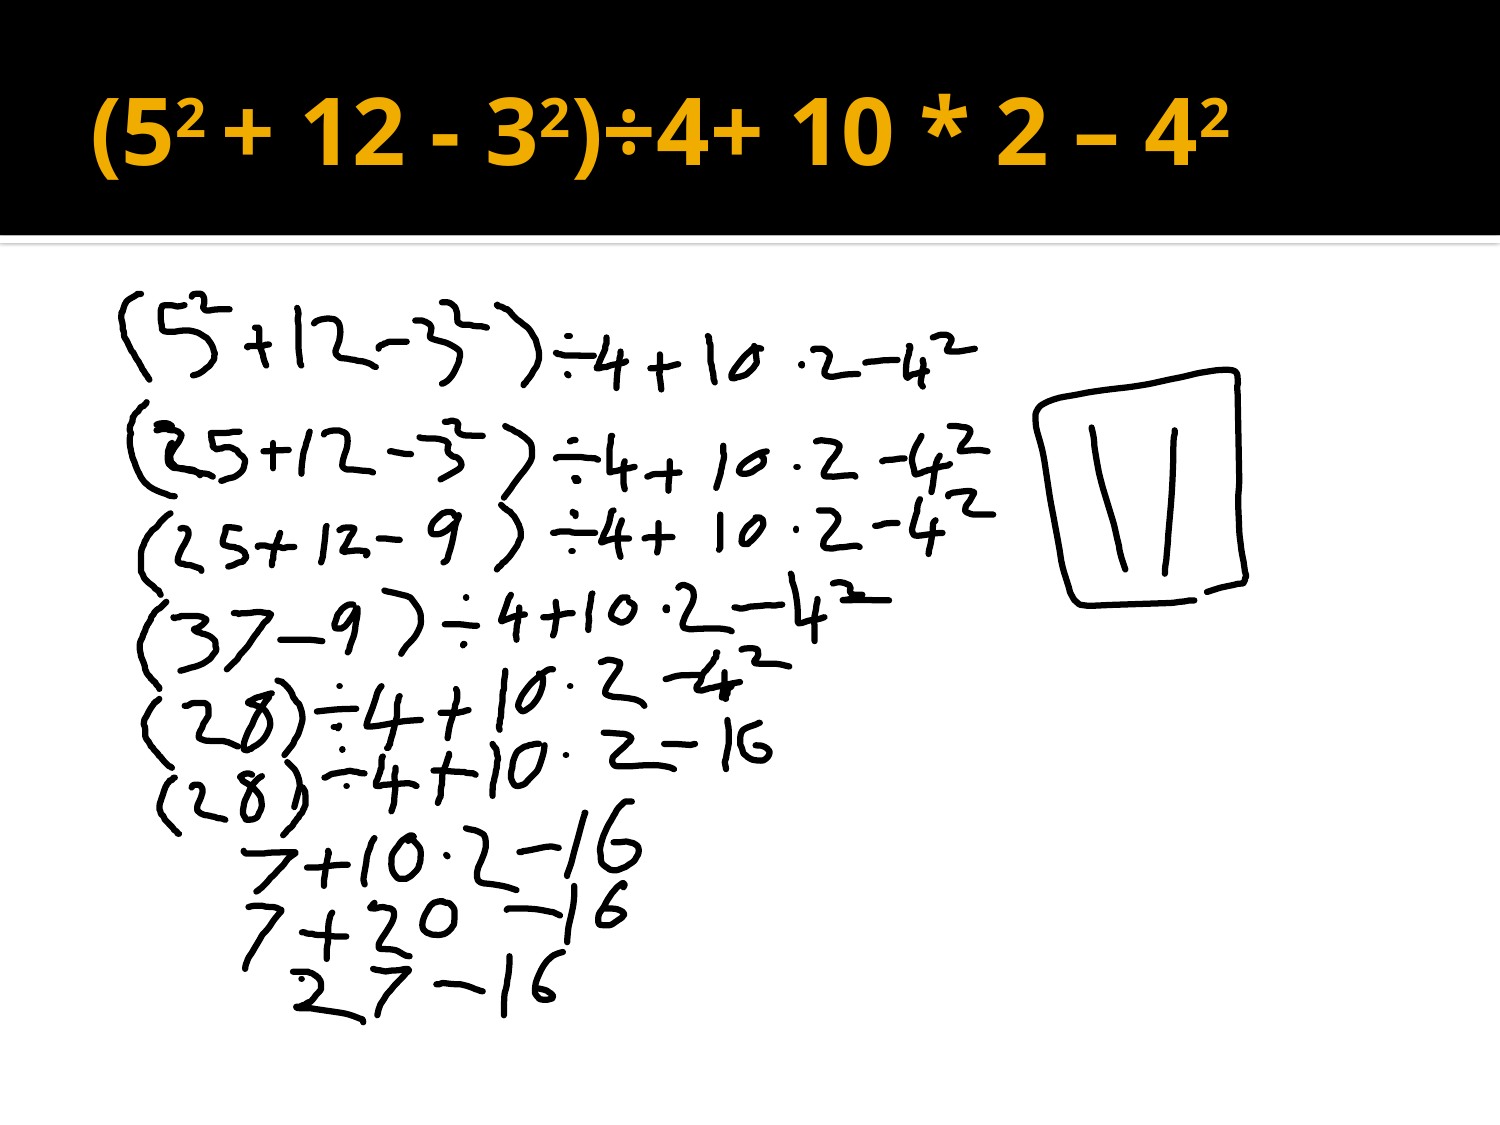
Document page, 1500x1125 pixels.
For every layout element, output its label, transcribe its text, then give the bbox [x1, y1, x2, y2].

text_box [1034, 369, 1247, 607]
text_box [243, 692, 273, 751]
text_box [139, 601, 167, 690]
text_box [390, 767, 397, 812]
text_box [928, 519, 936, 555]
text_box [143, 698, 173, 769]
text_box [818, 509, 861, 549]
text_box [911, 435, 939, 475]
text_box [331, 723, 340, 731]
text_box [184, 702, 239, 748]
text_box [172, 615, 217, 672]
text_box [677, 584, 733, 632]
text_box [832, 581, 863, 596]
text_box [615, 351, 622, 389]
text_box [177, 527, 202, 572]
text_box [378, 341, 408, 350]
text_box [600, 659, 645, 707]
text_box [306, 865, 325, 869]
text_box [715, 445, 725, 489]
text_box [658, 353, 662, 390]
text_box [395, 768, 418, 787]
text_box [617, 519, 623, 558]
text_box [492, 743, 499, 797]
text_box [620, 356, 627, 364]
text_box [437, 772, 445, 804]
text_box [282, 786, 307, 836]
text_box [905, 345, 922, 379]
text_box [600, 509, 620, 544]
text_box [418, 436, 462, 480]
text_box [338, 526, 368, 556]
text_box [441, 301, 488, 329]
text_box [932, 334, 976, 353]
text_box [378, 537, 401, 541]
text_box [435, 982, 484, 992]
text_box [596, 336, 620, 369]
text_box [313, 318, 377, 368]
text_box [140, 512, 171, 596]
text_box [430, 511, 460, 563]
text_box [254, 327, 267, 367]
text_box [323, 850, 330, 887]
text_box [555, 456, 599, 461]
text_box [937, 457, 946, 469]
text_box [496, 504, 522, 570]
text_box [372, 968, 410, 1016]
text_box [790, 573, 815, 624]
text_box [286, 761, 301, 808]
text_box [646, 472, 669, 478]
text_box [301, 931, 327, 936]
text_box [520, 607, 526, 616]
text_box [534, 951, 564, 1001]
text_box [500, 594, 519, 622]
text_box [730, 345, 762, 379]
text_box [226, 611, 272, 670]
text_box [414, 320, 461, 385]
text_box [155, 422, 173, 427]
text_box [330, 934, 347, 938]
text_box [300, 431, 311, 475]
text_box [496, 304, 540, 386]
text_box [454, 709, 470, 714]
text_box [338, 746, 347, 753]
text_box [930, 455, 941, 493]
text_box [462, 594, 471, 602]
text_box [874, 522, 899, 527]
text_box [738, 450, 768, 475]
text_box [934, 523, 944, 535]
text_box [510, 743, 546, 787]
text_box [296, 307, 302, 366]
text_box [342, 782, 351, 790]
text_box [945, 460, 954, 468]
text_box [566, 885, 575, 943]
text_box [561, 751, 571, 759]
text_box [517, 668, 554, 712]
text_box [191, 784, 226, 821]
text_box [362, 837, 375, 885]
text_box [239, 772, 263, 821]
text_box [949, 425, 989, 452]
text_box [812, 348, 859, 378]
text_box [707, 335, 716, 383]
text_box [222, 526, 247, 568]
text_box [503, 955, 511, 1016]
text_box [383, 590, 422, 655]
text_box [597, 882, 626, 926]
text_box [721, 671, 726, 698]
text_box [333, 604, 359, 653]
text_box [167, 443, 176, 469]
text_box [292, 971, 364, 1023]
text_box [920, 359, 925, 388]
text_box [661, 363, 679, 368]
text_box [335, 682, 344, 690]
text_box [323, 429, 374, 473]
text_box [566, 682, 575, 690]
text_box [326, 912, 333, 960]
text_box [444, 623, 478, 627]
text_box [552, 601, 558, 637]
text_box [210, 431, 246, 482]
text_box [506, 907, 561, 916]
text_box [323, 770, 366, 779]
text_box [813, 598, 818, 642]
text_box [421, 900, 456, 936]
text_box [816, 607, 825, 621]
text_box [947, 490, 994, 516]
text_box [160, 304, 216, 376]
text_box [191, 293, 231, 312]
text_box [369, 902, 411, 957]
text_box [375, 756, 395, 787]
text_box [276, 680, 304, 756]
text_box [608, 435, 636, 473]
text_box [603, 732, 675, 770]
text_box [498, 670, 506, 731]
text_box [444, 420, 484, 437]
text_box [739, 722, 771, 762]
text_box [622, 525, 630, 540]
text_box [503, 425, 533, 499]
text_box [365, 685, 397, 728]
text_box [129, 401, 176, 497]
text_box [622, 460, 626, 490]
text_box [158, 777, 180, 835]
text_box [741, 647, 790, 668]
text_box [911, 498, 934, 537]
text_box [396, 701, 422, 724]
text_box [552, 530, 596, 534]
text_box [320, 525, 328, 563]
text_box [386, 695, 401, 749]
text_box [724, 719, 730, 770]
text_box [599, 801, 640, 871]
text_box [120, 293, 150, 381]
text_box [741, 516, 764, 545]
text_box [316, 708, 357, 713]
text_box [695, 651, 741, 691]
text_box [518, 846, 560, 853]
text_box [443, 753, 450, 770]
text_box [243, 850, 296, 893]
text_box [244, 905, 282, 970]
text_box [555, 352, 595, 357]
text_box [724, 685, 733, 700]
text_box [447, 688, 458, 739]
text_box [271, 532, 281, 566]
text_box [610, 597, 636, 624]
text_box [390, 834, 422, 880]
title (52 + 12 - 32)÷4+ 10 * 2 – 42 [75, 24, 1425, 231]
text_box [156, 428, 214, 478]
text_box [815, 439, 856, 478]
text_box [465, 827, 518, 891]
text_box [733, 604, 783, 610]
text_box [515, 606, 520, 641]
text_box [864, 359, 899, 364]
text_box [587, 593, 593, 631]
text_box [842, 597, 890, 601]
text_box [297, 977, 305, 983]
text_box [432, 770, 477, 776]
text_box [665, 674, 701, 680]
